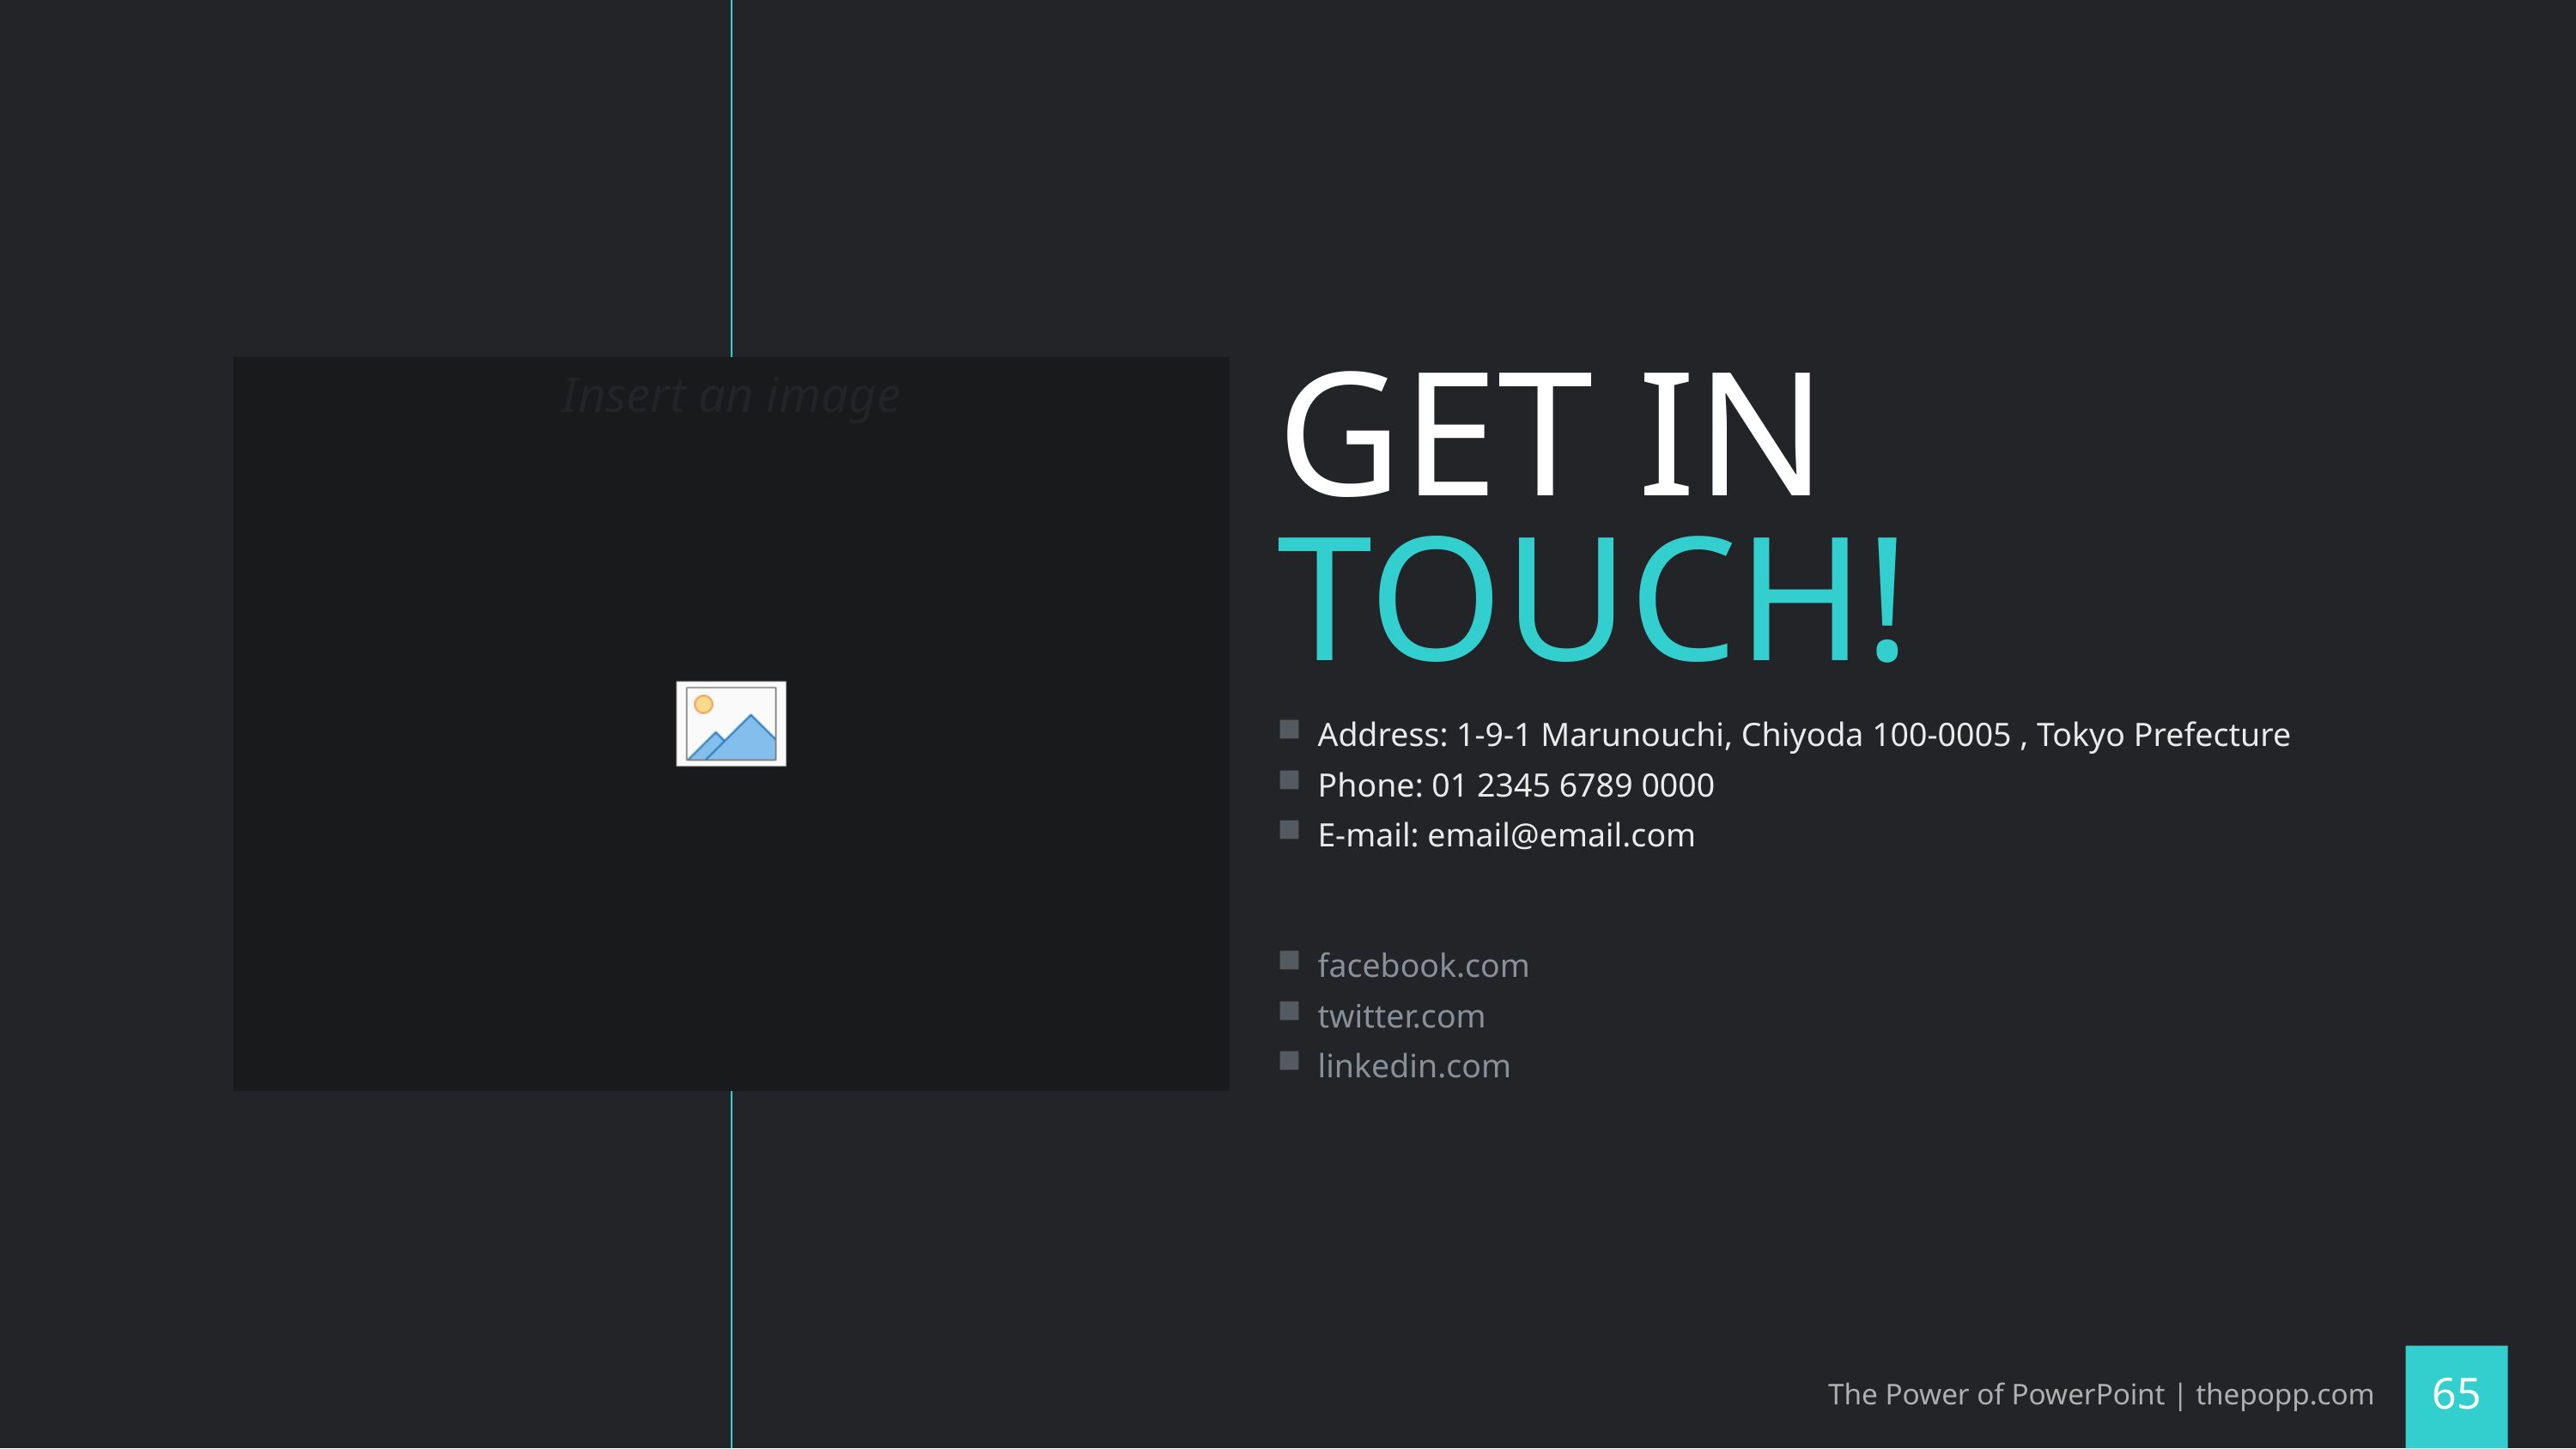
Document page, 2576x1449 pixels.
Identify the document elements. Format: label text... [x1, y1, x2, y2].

list Address: 1-9-1 Marunouchi, Chiyoda 100-0005 , Tokyo Prefecture Phone: 01 2345 6789 0000 E-mail: email@email.com [1264, 696, 2478, 869]
slide_number 65 [2404, 1356, 2509, 1434]
picture [234, 357, 1230, 1091]
title GET IN TOUCH! [1264, 357, 2478, 696]
list facebook.com twitter.com linkedin.com [1264, 903, 2478, 1091]
footer The Power of PowerPoint | thepopp.com [1519, 1356, 2389, 1434]
